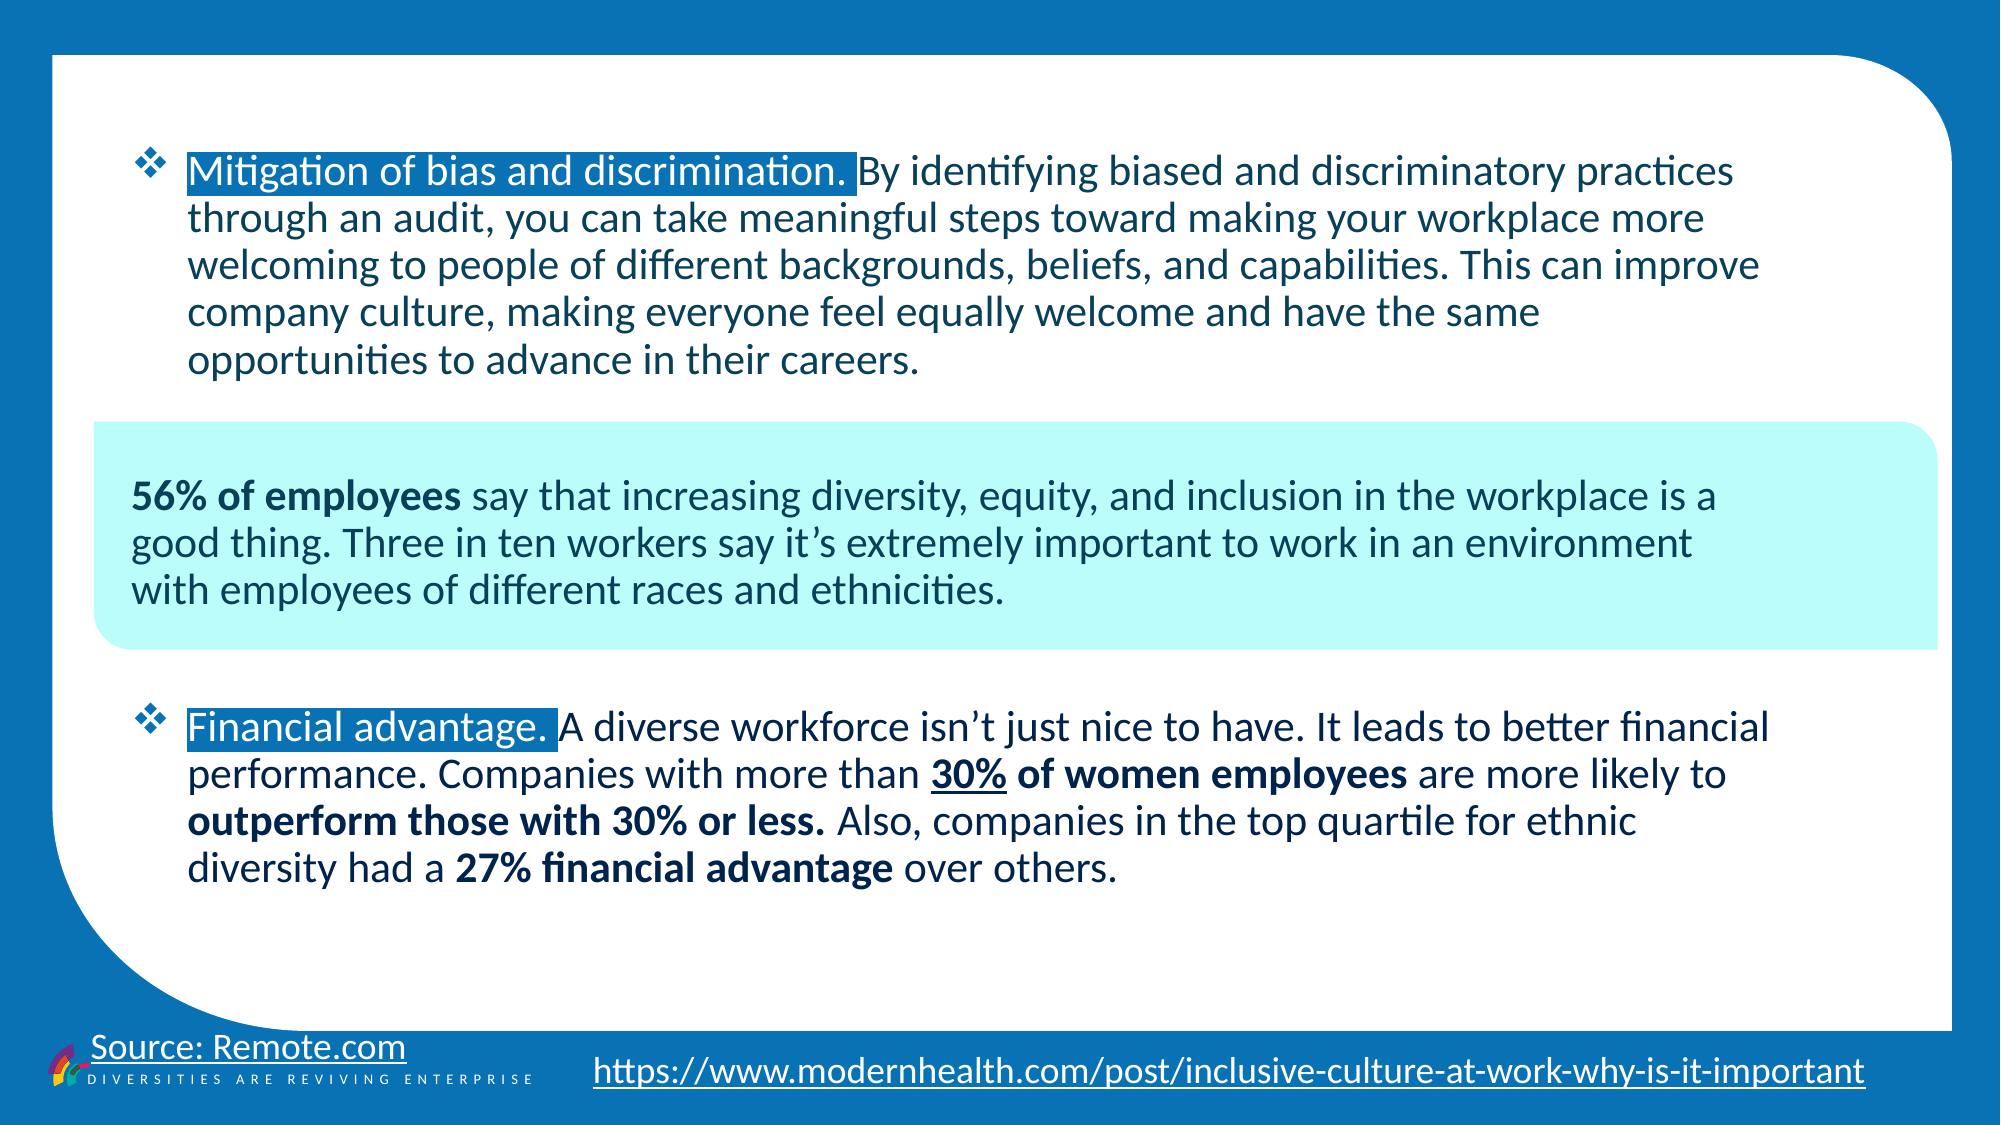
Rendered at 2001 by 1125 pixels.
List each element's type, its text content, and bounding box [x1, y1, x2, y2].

text_box https://www.modernhealth.com/post/inclusive-culture-at-work-why-is-it-important [578, 1039, 1961, 1099]
text_box [1796, 420, 1939, 651]
list Mitigation of bias and discrimination. By identifying biased and discriminatory practices through an audit, you can take meaningful steps toward making your workplace more welcoming to people of different backgrounds, beliefs, and capabilities. This can improve company culture, making everyone feel equally welcome and have the same opportunities to advance in their careers. 56% of employees say that increasing diversity, equity, and inclusion in the workplace is a good thing. Three in ten workers say it’s extremely important to work in an environment with employees of different races and ethnicities. Financial advantage. A diverse workforce isn’t just nice to have. It leads to better financial performance. Companies with more than 30% of women employees are more likely to outperform those with 30% or less. Also, companies in the top quartile for ethnic diversity had a 27% financial advantage over others. [116, 140, 1796, 772]
text_box Source: Remote.com [75, 1014, 892, 1074]
text_box [92, 420, 116, 648]
